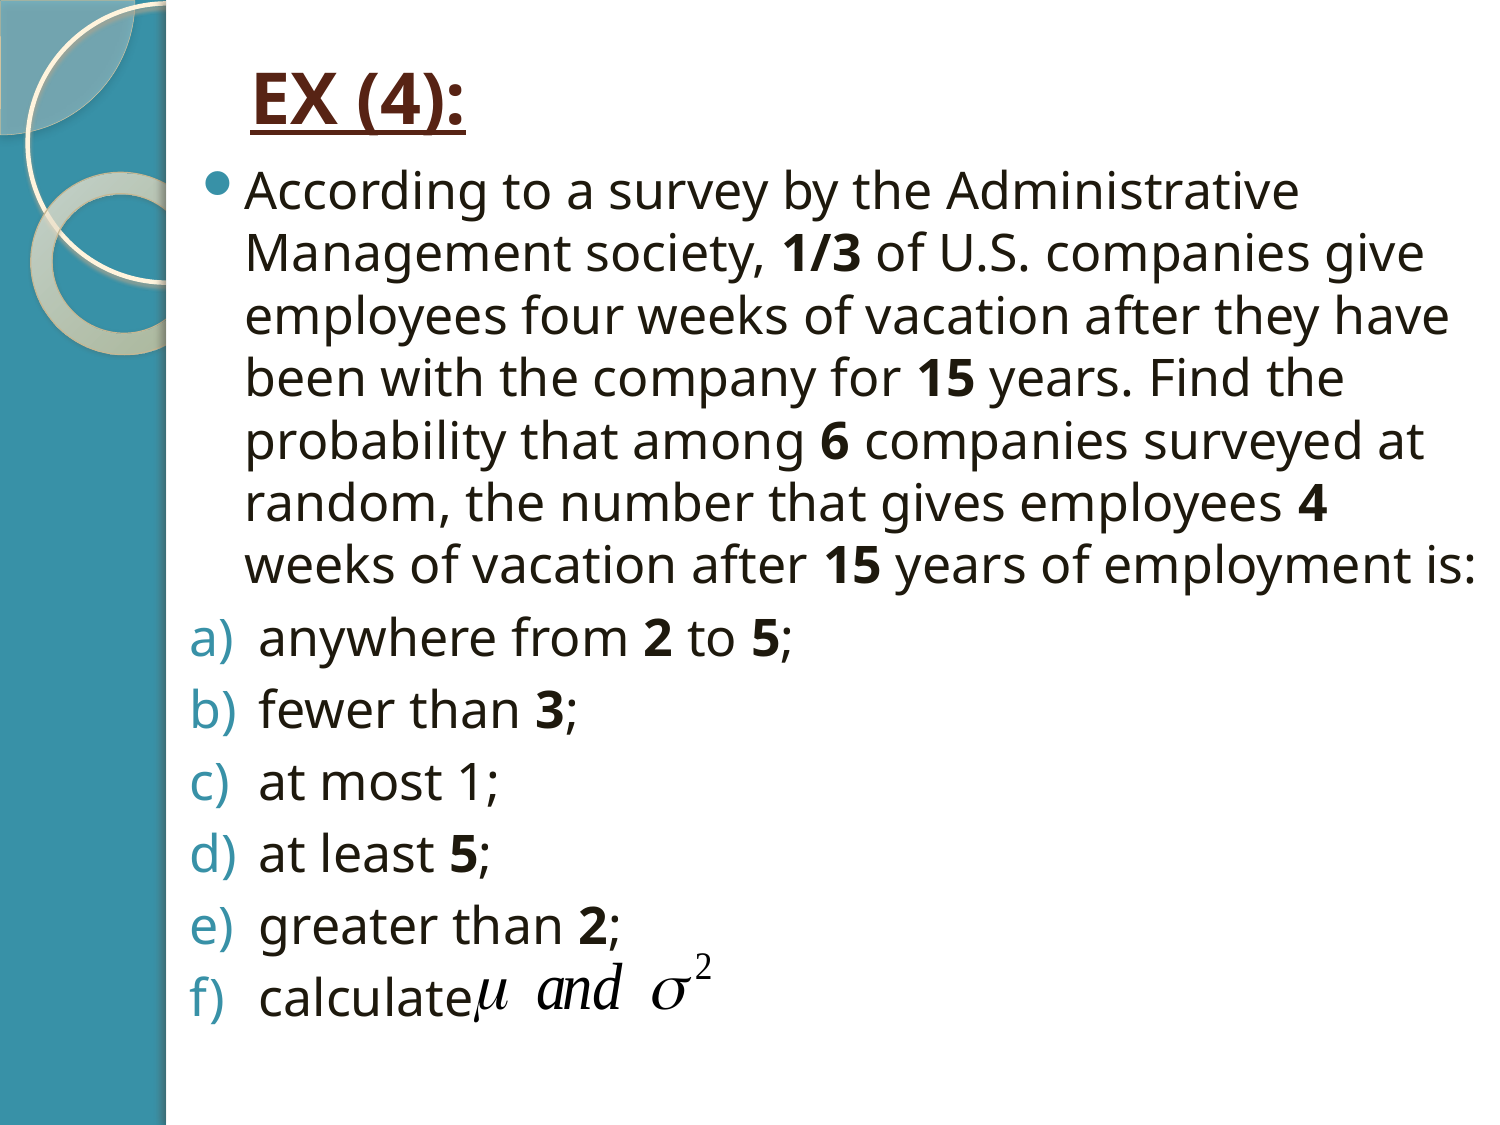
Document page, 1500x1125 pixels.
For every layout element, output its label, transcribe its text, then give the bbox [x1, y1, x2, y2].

list According to a survey by the Administrative Management society, 1/3 of U.S. companies give employees four weeks of vacation after they have been with the company for 15 years. Find the probability that among 6 companies surveyed at random, the number that gives employees 4 weeks of vacation after 15 years of employment is: anywhere from 2 to 5; fewer than 3; at most 1; at least 5; greater than 2; calculate [174, 149, 1500, 1062]
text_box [462, 937, 726, 1038]
title EX (4): [235, 45, 1466, 149]
